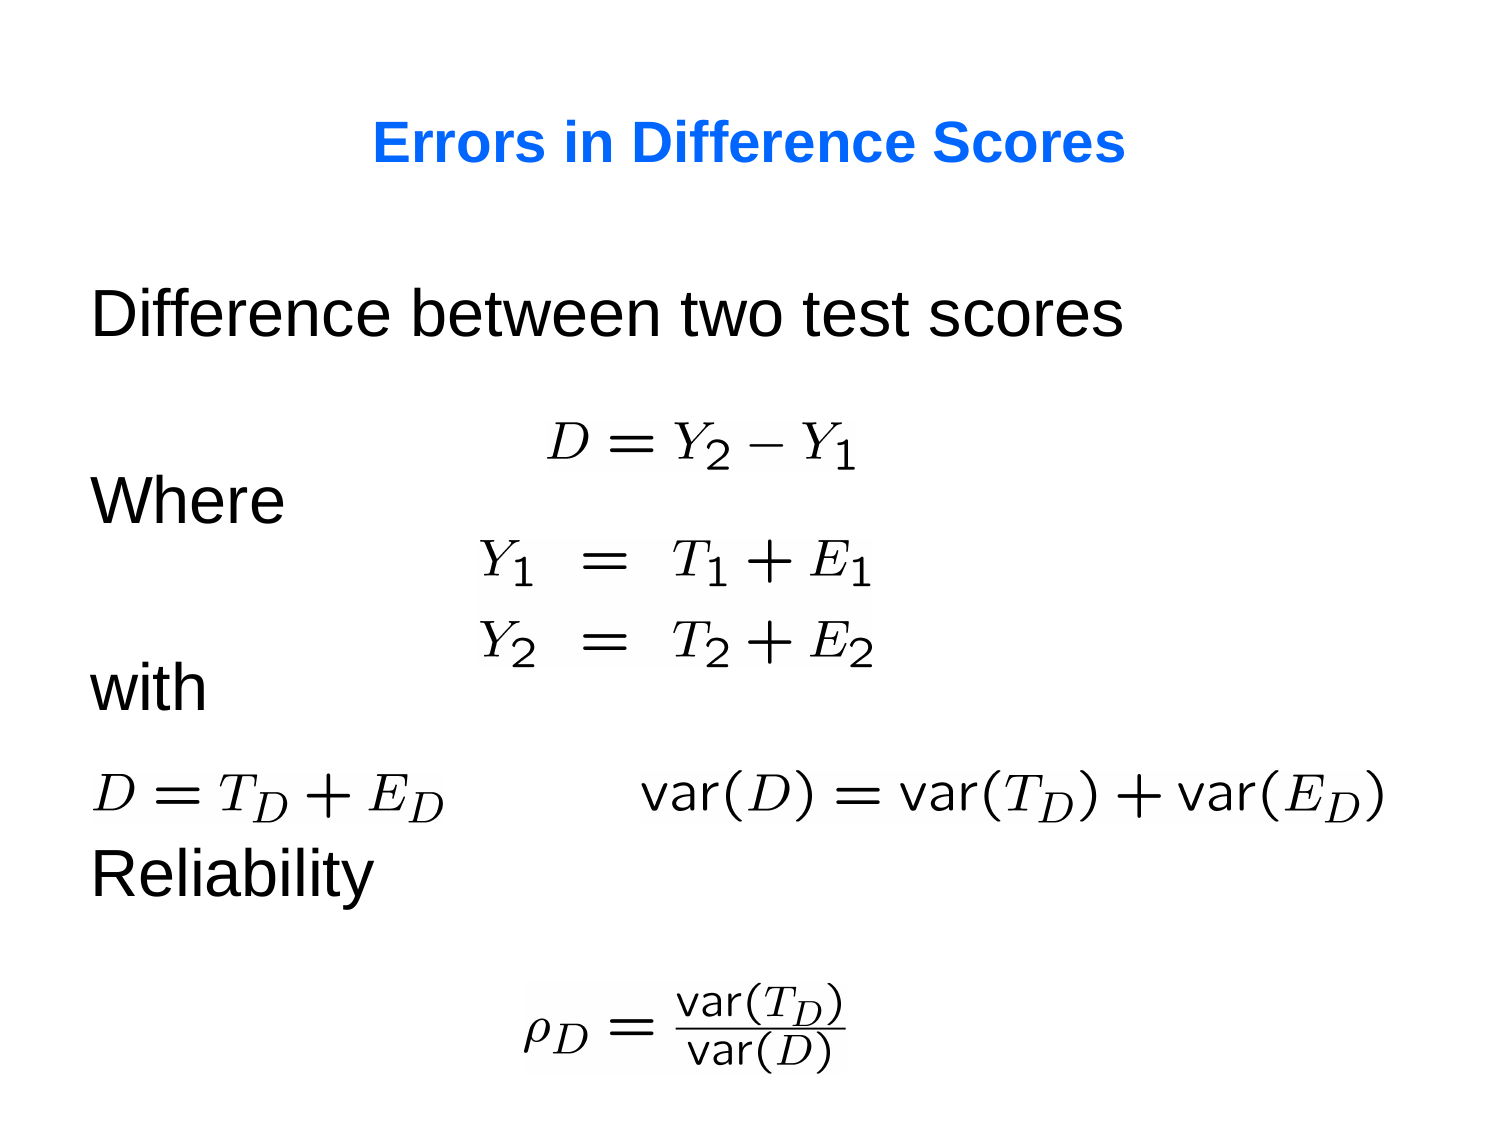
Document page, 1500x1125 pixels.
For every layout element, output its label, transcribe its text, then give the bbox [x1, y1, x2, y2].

picture [478, 538, 873, 669]
picture [92, 772, 444, 823]
picture [524, 982, 847, 1075]
picture [546, 420, 856, 471]
title Errors in Difference Scores [74, 44, 1426, 233]
list Difference between two test scores Where with Reliability [74, 262, 1426, 1006]
picture [639, 769, 1385, 823]
